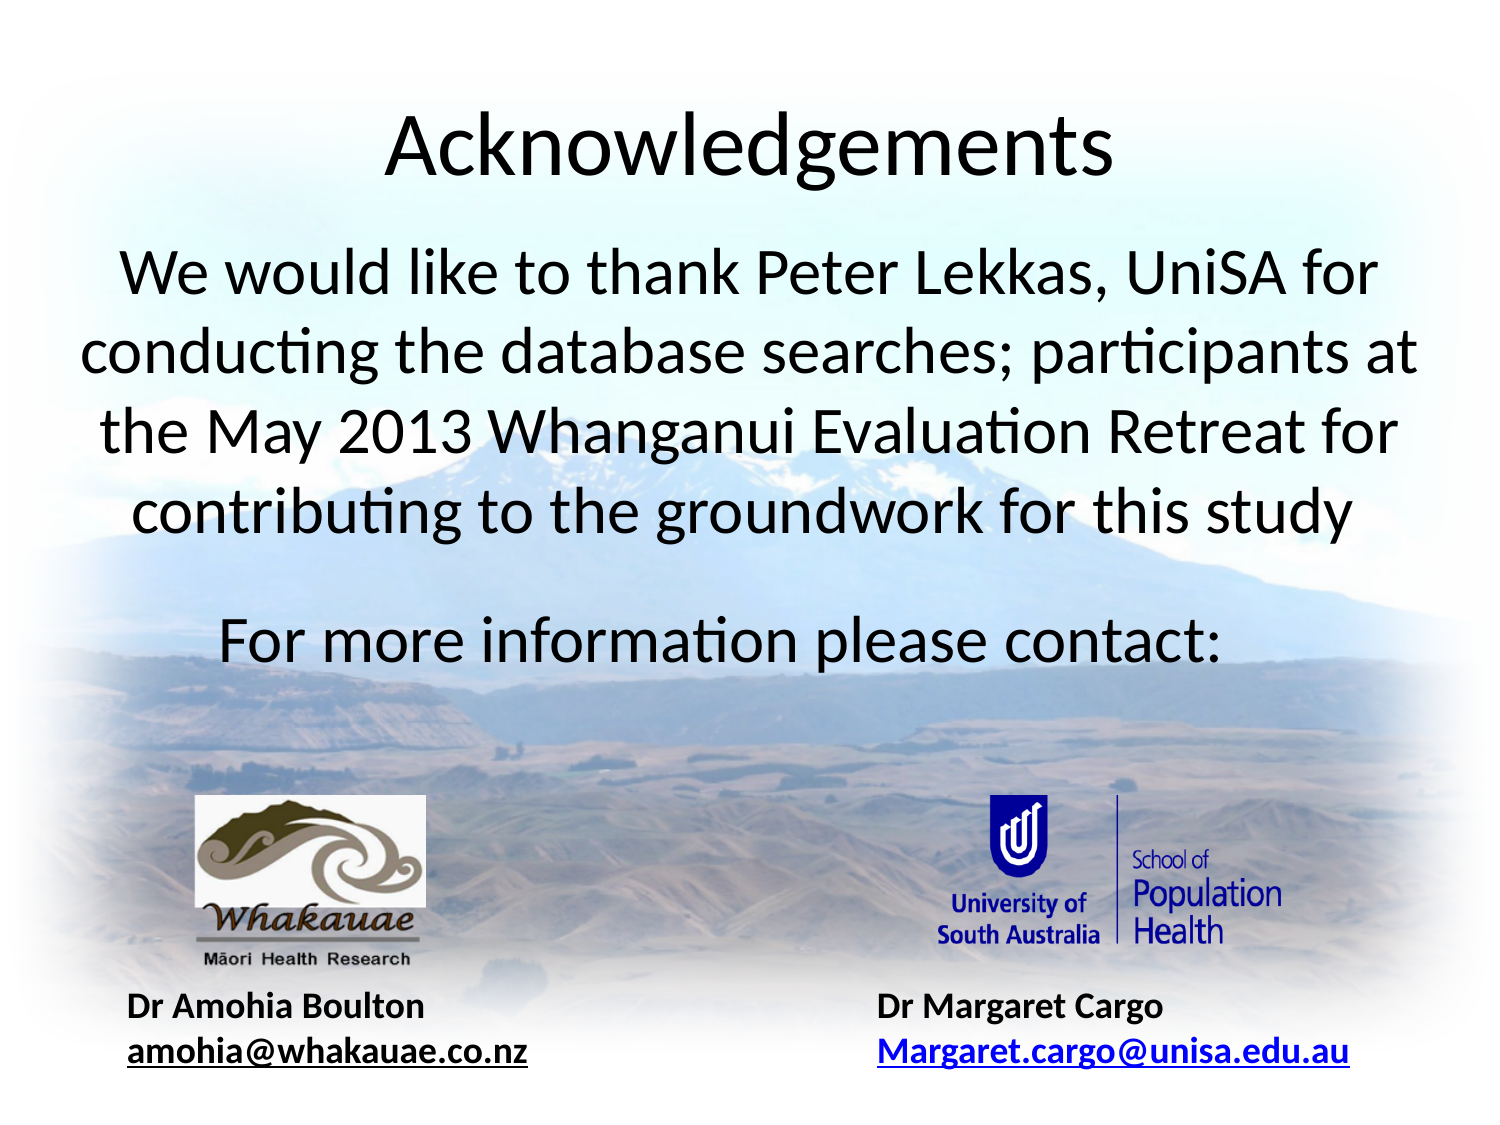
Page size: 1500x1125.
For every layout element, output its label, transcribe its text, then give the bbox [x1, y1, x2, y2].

picture [938, 795, 1281, 944]
picture [194, 795, 426, 974]
list We would like to thank Peter Lekkas, UniSA for conducting the database searches; participants at the May 2013 Whanganui Evaluation Retreat for contributing to the groundwork for this study For more information please contact: [53, 219, 1447, 1040]
title Acknowledgements [75, 45, 1425, 219]
text_box Dr Amohia Boulton Dr Margaret Cargo amohia@whakauae.co.nz Margaret.cargo@unisa.edu.au [112, 973, 1435, 1124]
